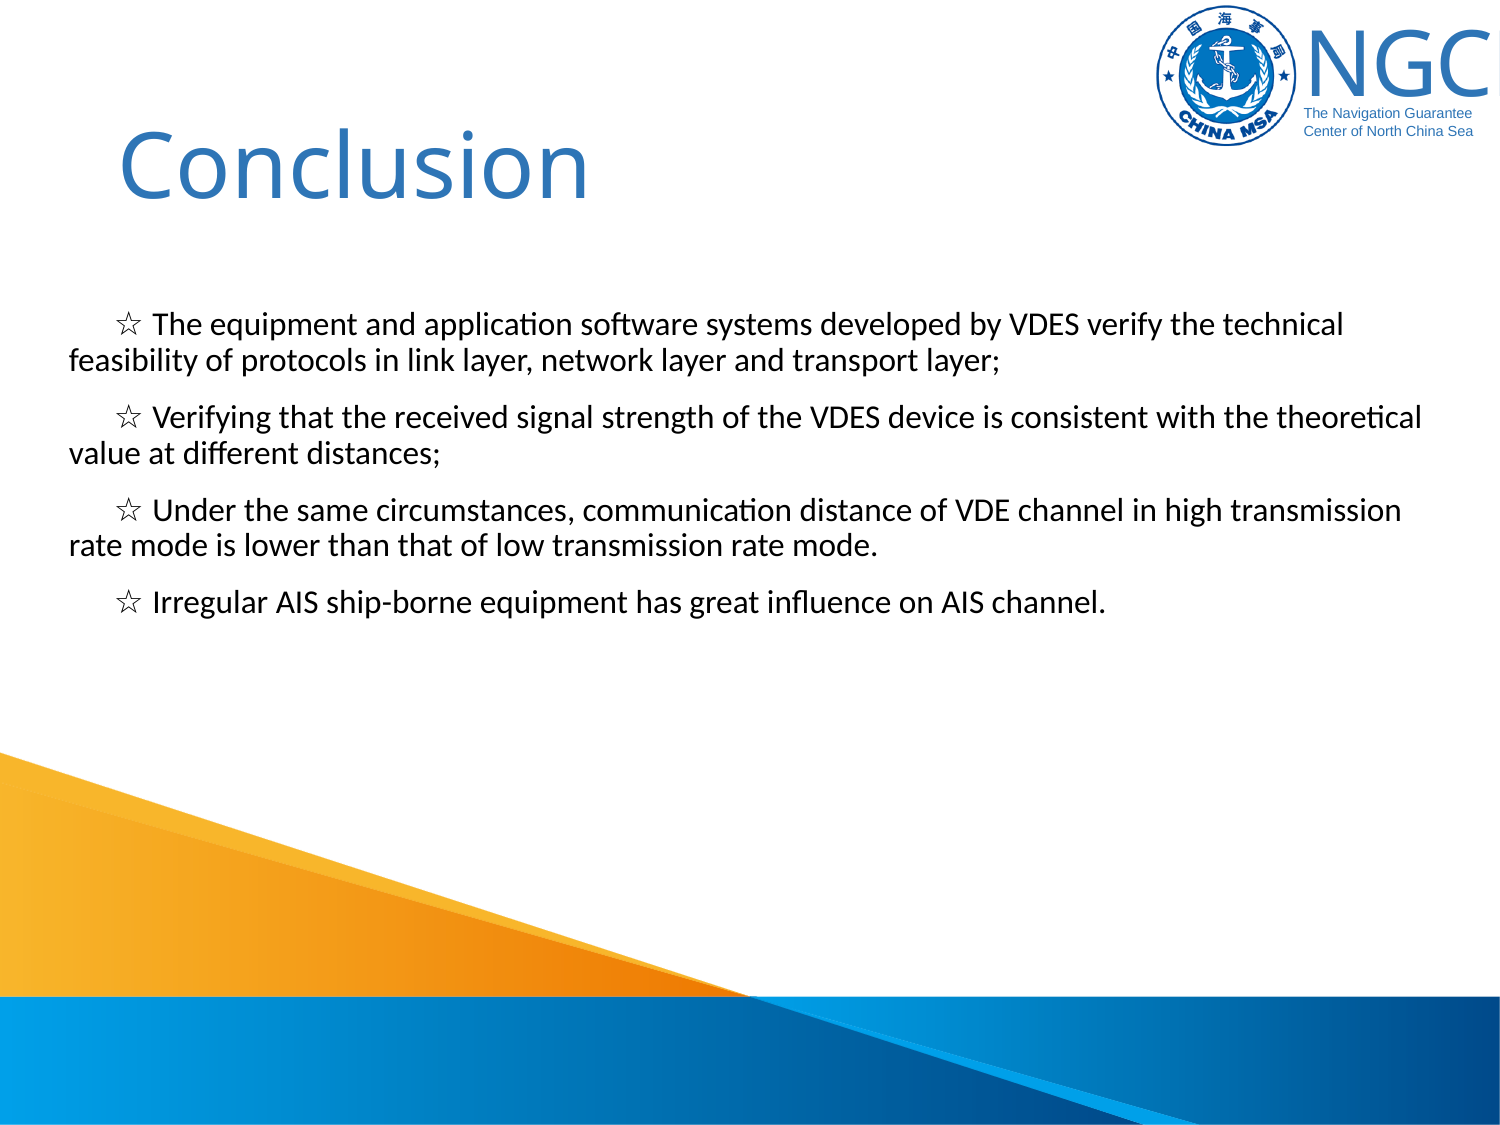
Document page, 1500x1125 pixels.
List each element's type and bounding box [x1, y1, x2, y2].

text_box [1111, 0, 1500, 157]
picture [0, 0, 1500, 1125]
